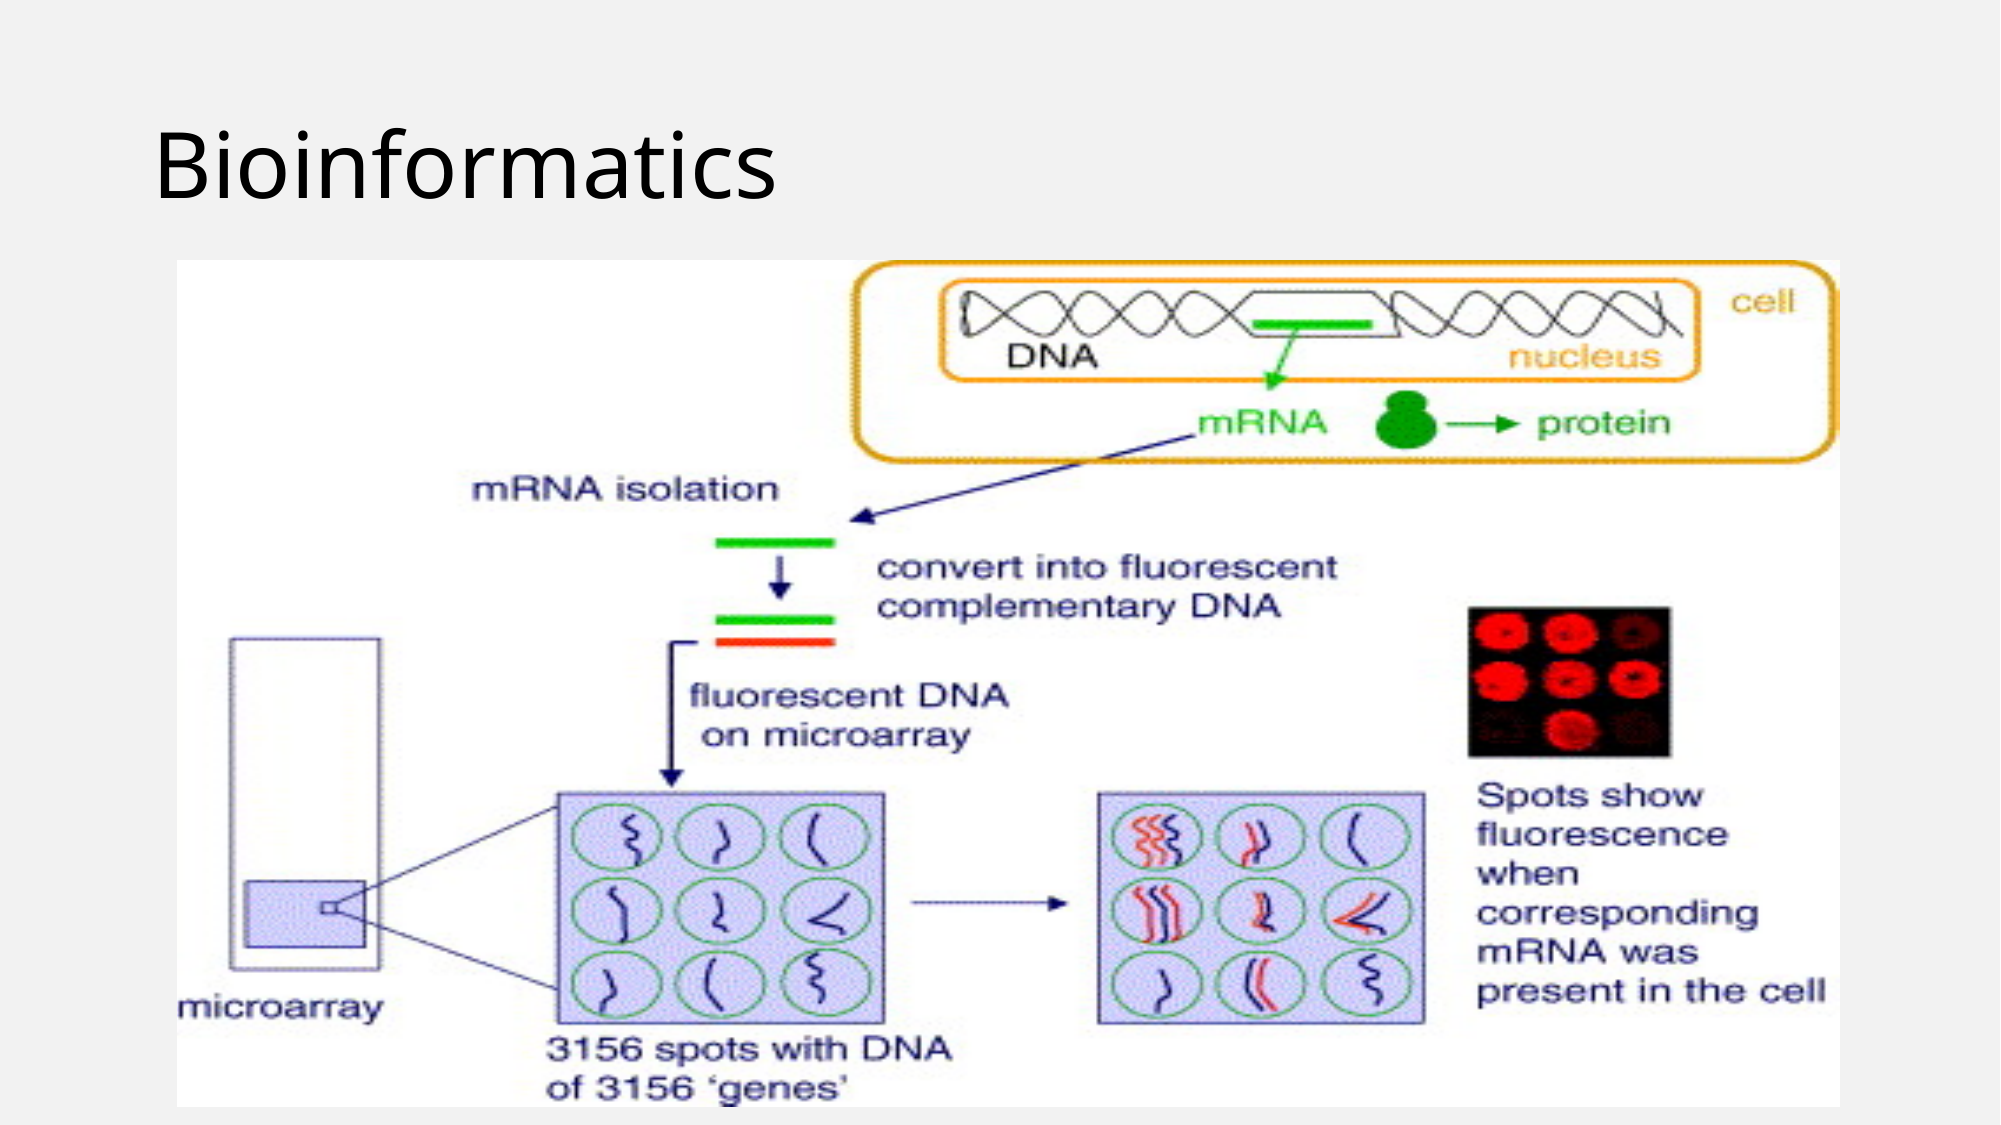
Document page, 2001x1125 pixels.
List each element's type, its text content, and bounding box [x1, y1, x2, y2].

title Bioinformatics [137, 59, 1863, 278]
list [176, 260, 1840, 1107]
